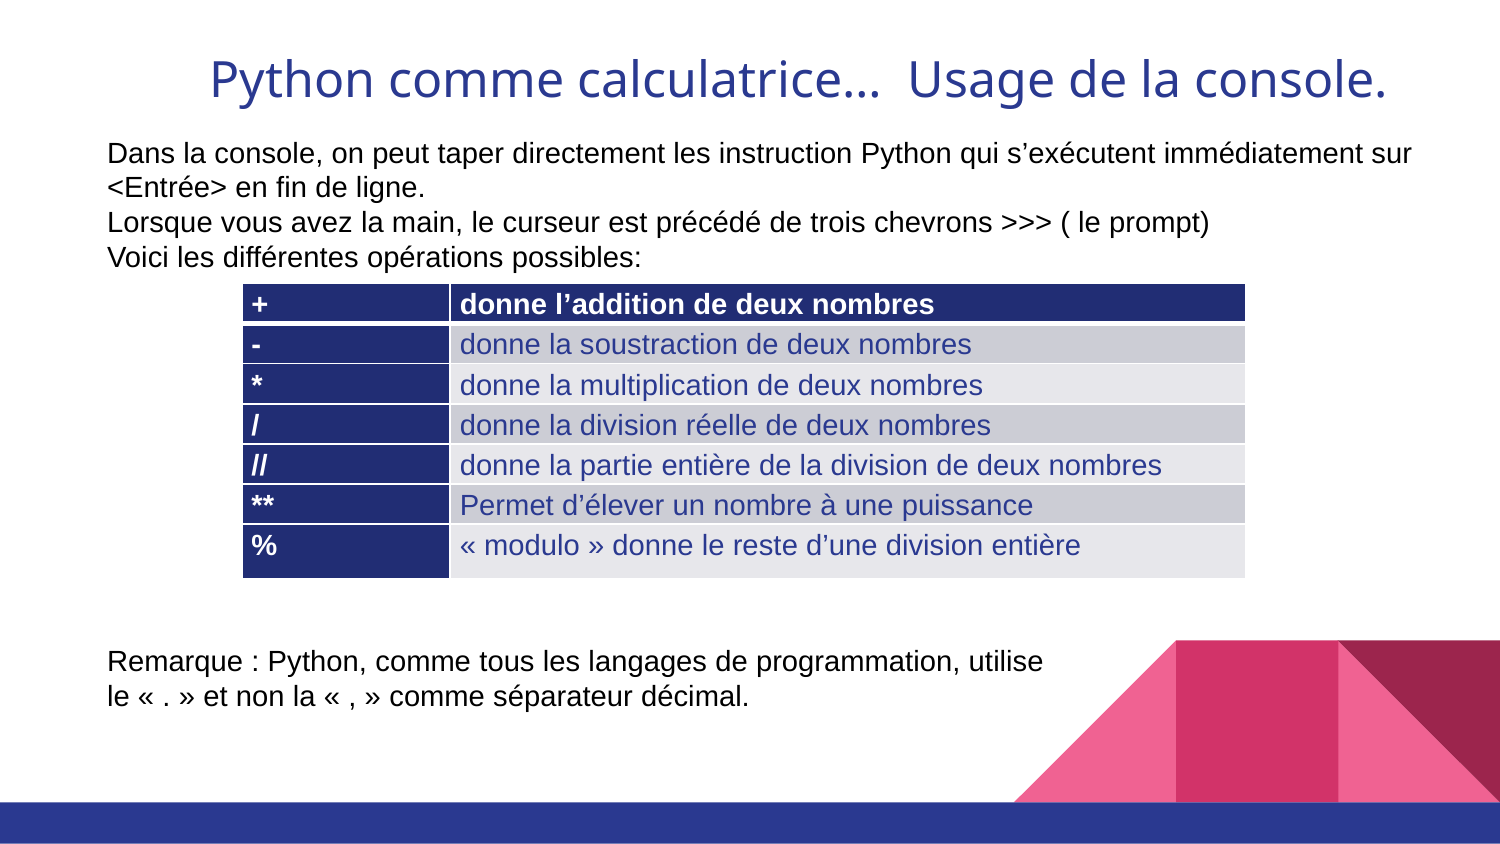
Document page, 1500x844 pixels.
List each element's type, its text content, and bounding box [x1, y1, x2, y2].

table_cell * [243, 364, 449, 403]
table_cell donne la division réelle de deux nombres [451, 405, 1245, 443]
title Python comme calculatrice… Usage de la console. [194, 32, 1451, 126]
text_box Remarque : Python, comme tous les langages de programmation, utilise le « . » et non la « , » comme séparateur décimal. [92, 634, 1069, 755]
table_cell / [243, 405, 449, 443]
table_cell // [243, 445, 449, 483]
table_cell ** [243, 485, 449, 523]
table_header donne l’addition de deux nombres [451, 284, 1245, 321]
table_header + [243, 284, 449, 321]
table_cell donne la partie entière de la division de deux nombres [451, 445, 1245, 483]
table_cell Permet d’élever un nombre à une puissance [451, 485, 1245, 523]
table_cell « modulo » donne le reste d’une division entière [451, 525, 1245, 578]
table_cell donne la soustraction de deux nombres [451, 326, 1245, 363]
text_box Dans la console, on peut taper directement les instruction Python qui s’exécutent immédiatement sur <Entrée> en fin de ligne. Lorsque vous avez la main, le curseur est précédé de trois chevrons >>> ( le prompt) Voici les différentes opérations possibles: [92, 126, 1451, 282]
table_cell donne la multiplication de deux nombres [451, 364, 1245, 403]
table_cell % [243, 525, 449, 578]
table_cell - [243, 326, 449, 363]
